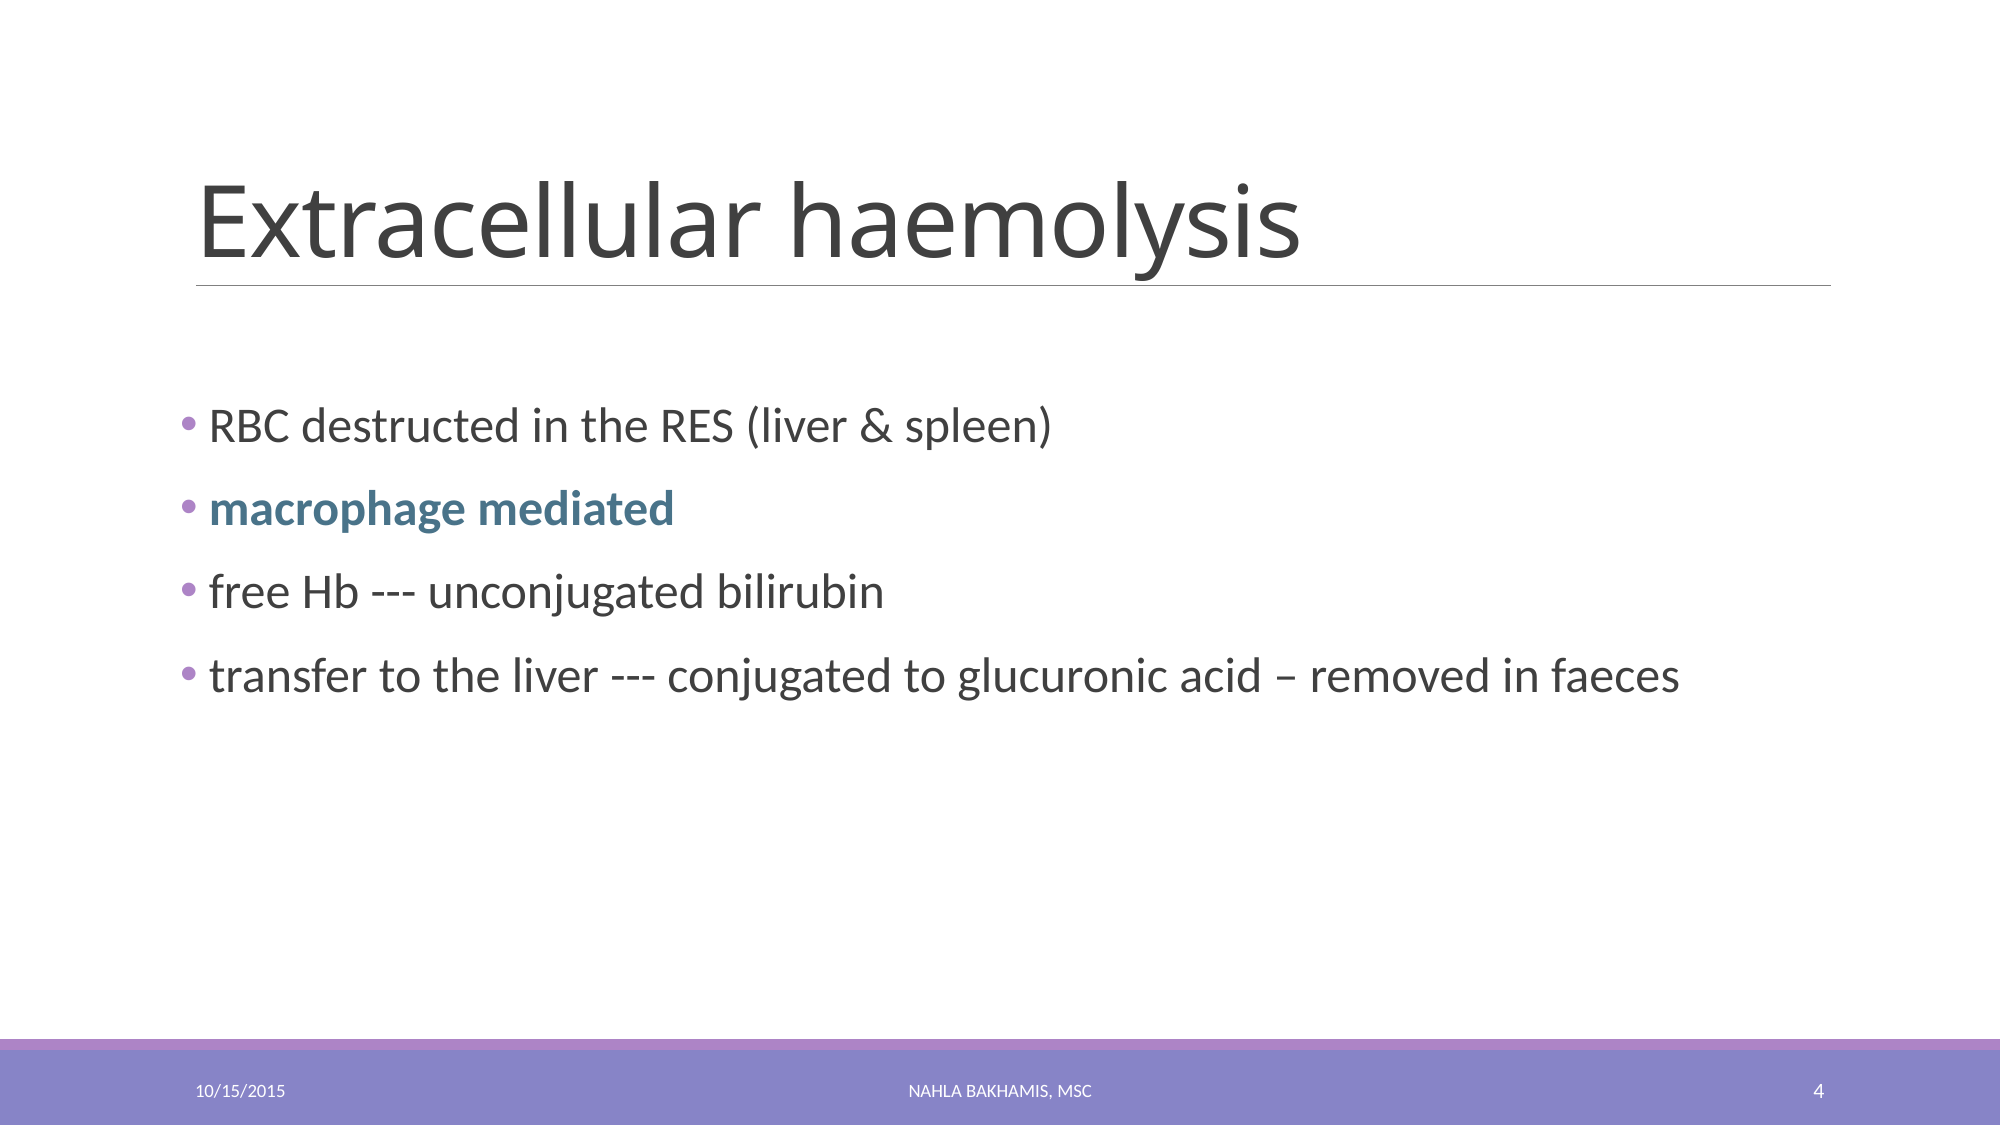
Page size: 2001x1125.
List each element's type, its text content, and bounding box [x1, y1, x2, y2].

title Extracellular haemolysis [180, 47, 1830, 285]
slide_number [180, 1059, 586, 1120]
slide_number 4 [1624, 1059, 1840, 1120]
list RBC destructed in the RES (liver & spleen) macrophage mediated free Hb --- unconjugated bilirubin transfer to the liver --- conjugated to glucuronic acid – removed in faeces [180, 302, 1830, 963]
footer NAHLA BAKHAMIS, MSc [604, 1059, 1396, 1120]
